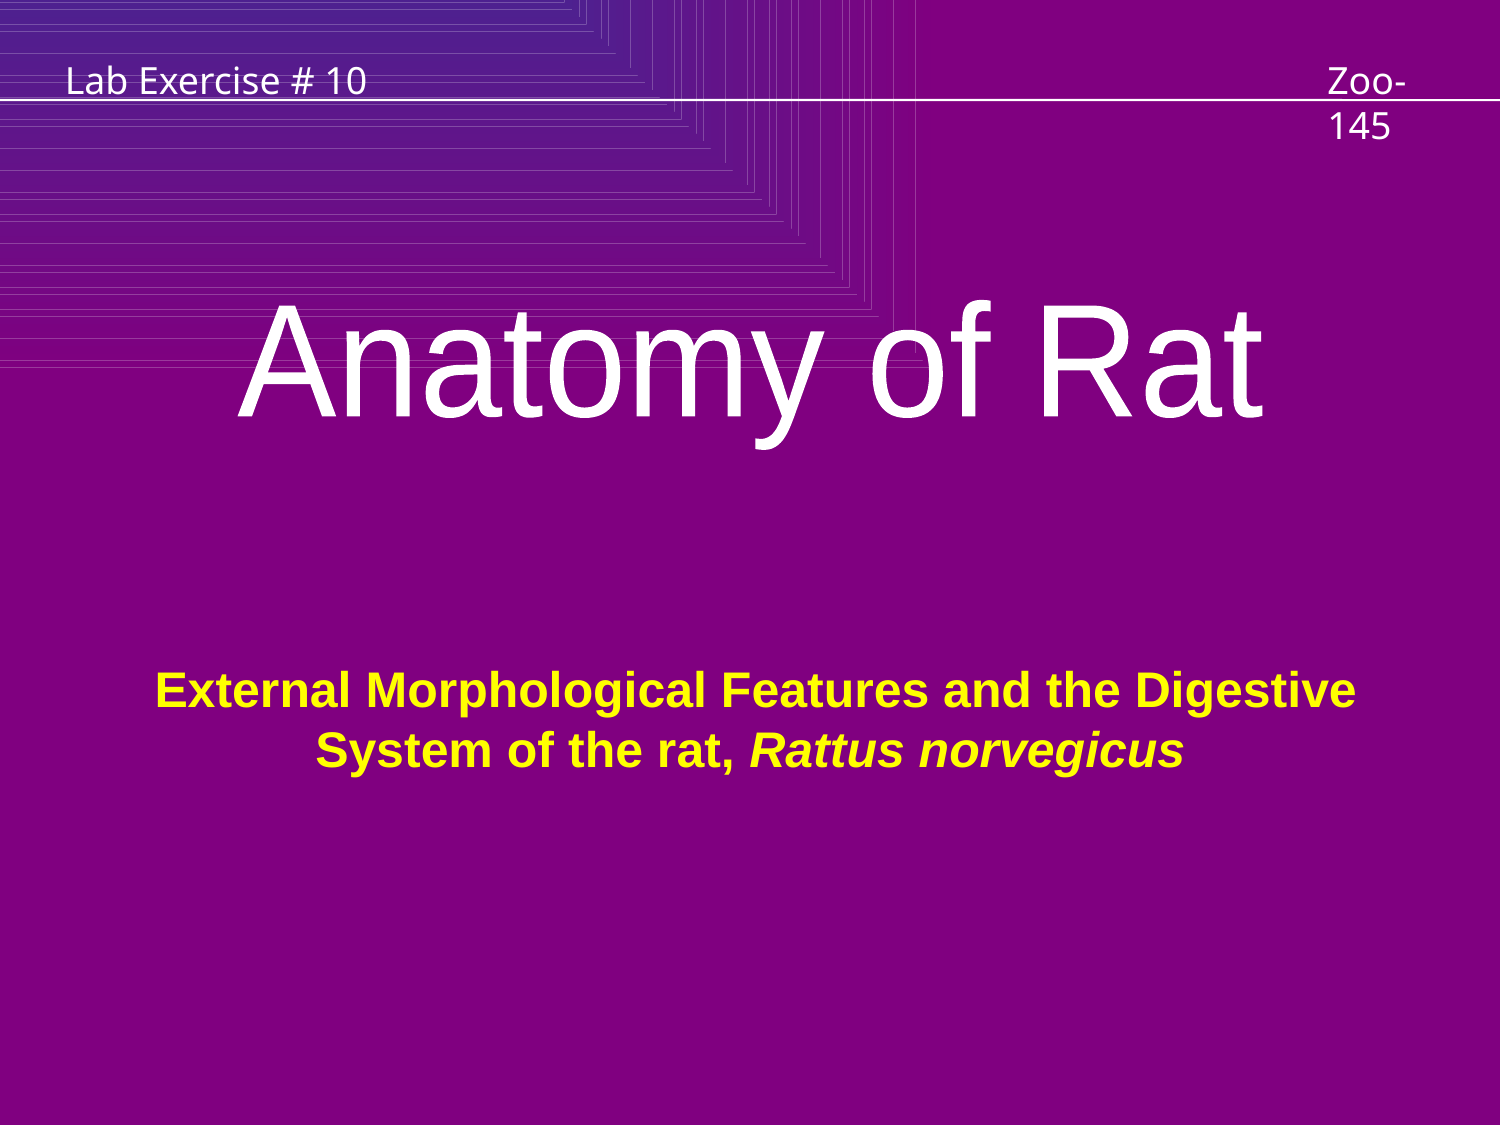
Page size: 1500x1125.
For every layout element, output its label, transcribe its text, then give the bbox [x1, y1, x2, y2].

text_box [0, 49, 1500, 111]
text_box External Morphological Features and the Digestive System of the rat, Rattus norvegicus [99, 649, 1413, 785]
